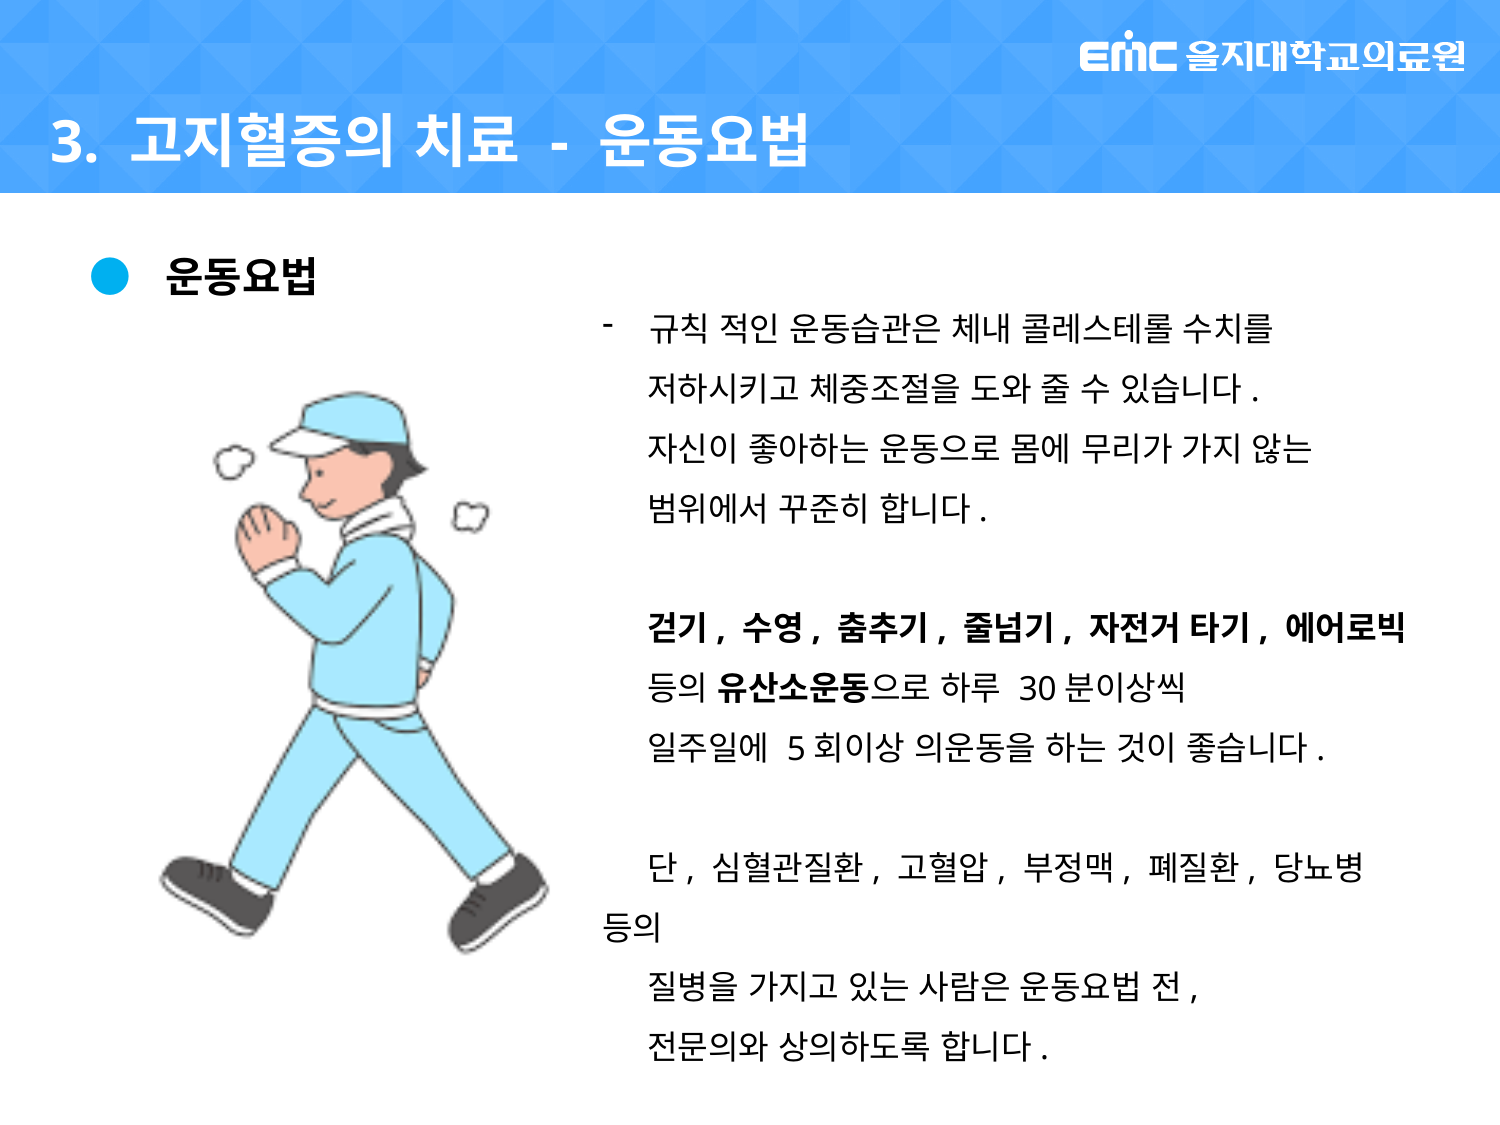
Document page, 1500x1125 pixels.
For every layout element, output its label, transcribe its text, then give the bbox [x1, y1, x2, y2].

text_box 규칙 적인 운동습관은 체내 콜레스테롤 수치를 저하시키고 체중조절을 도와 줄 수 있습니다. 자신이 좋아하는 운동으로 몸에 무리가 가지 않는 범위에서 꾸준히 합니다. 걷기, 수영, 춤추기, 줄넘기, 자전거 타기, 에어로빅 등의 유산소운동으로 하루 30분이상씩 일주일에 5회이상 의운동을 하는 것이 좋습니다. 단, 심혈관질환, 고혈압, 부정맥, 폐질환, 당뇨병 등의 질병을 가지고 있는 사람은 운동요법 전, 전문의와 상의하도록 합니다. [587, 280, 1445, 1074]
text_box ● 운동요법 [74, 243, 890, 309]
picture [0, 0, 1500, 193]
picture [123, 383, 588, 981]
